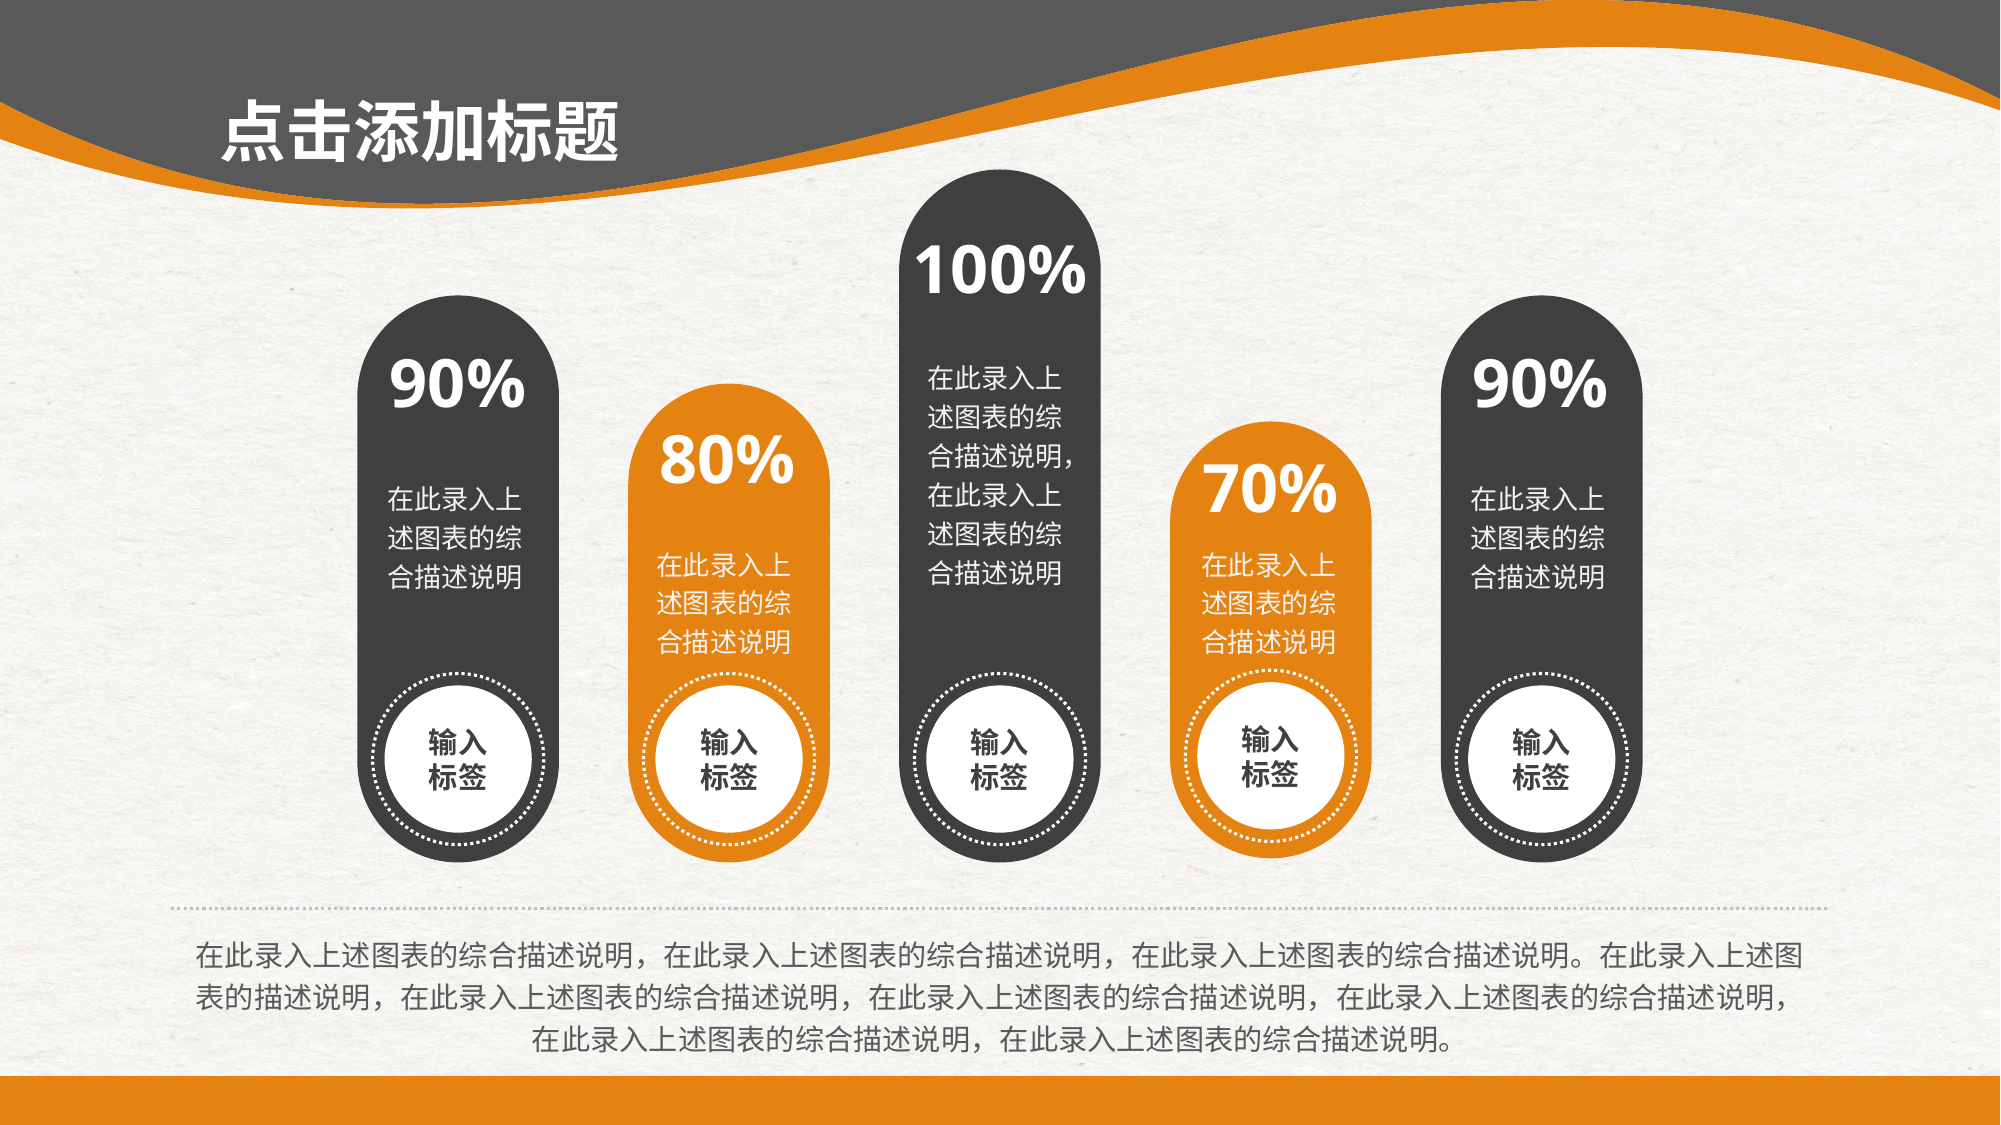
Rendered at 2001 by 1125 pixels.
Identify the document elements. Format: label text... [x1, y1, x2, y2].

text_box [1170, 421, 1372, 859]
text_box 点击添加标题 [204, 82, 636, 178]
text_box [891, 169, 1109, 863]
text_box 在此录入上述图表的描述说明，在此录入上述图表的描述说明，在此录入上述图表的描述说明，在此录入上述图表的描述说明，在此录入描述说明。 您的内容打在这里，或者通过复制您的文本后，在此框中选择粘贴，并选择只保留文字。您的内容打在这里，或者通过复制您的文本后。 [0, 47, 2000, 1076]
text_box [1440, 295, 1643, 863]
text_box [628, 383, 830, 863]
text_box 在此录入上述图表的综合描述说明，在此录入上述图表的综合描述说明，在此录入上述图表的综合描述说明。在此录入上述图表的描述说明，在此录入上述图表的综合描述说明，在此录入上述图表的综合描述说明，在此录入上述图表的综合描述说明，在此录入上述图表的综合描述说明，在此录入上述图表的综合描述说明。 [169, 923, 1831, 1064]
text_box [357, 295, 559, 863]
